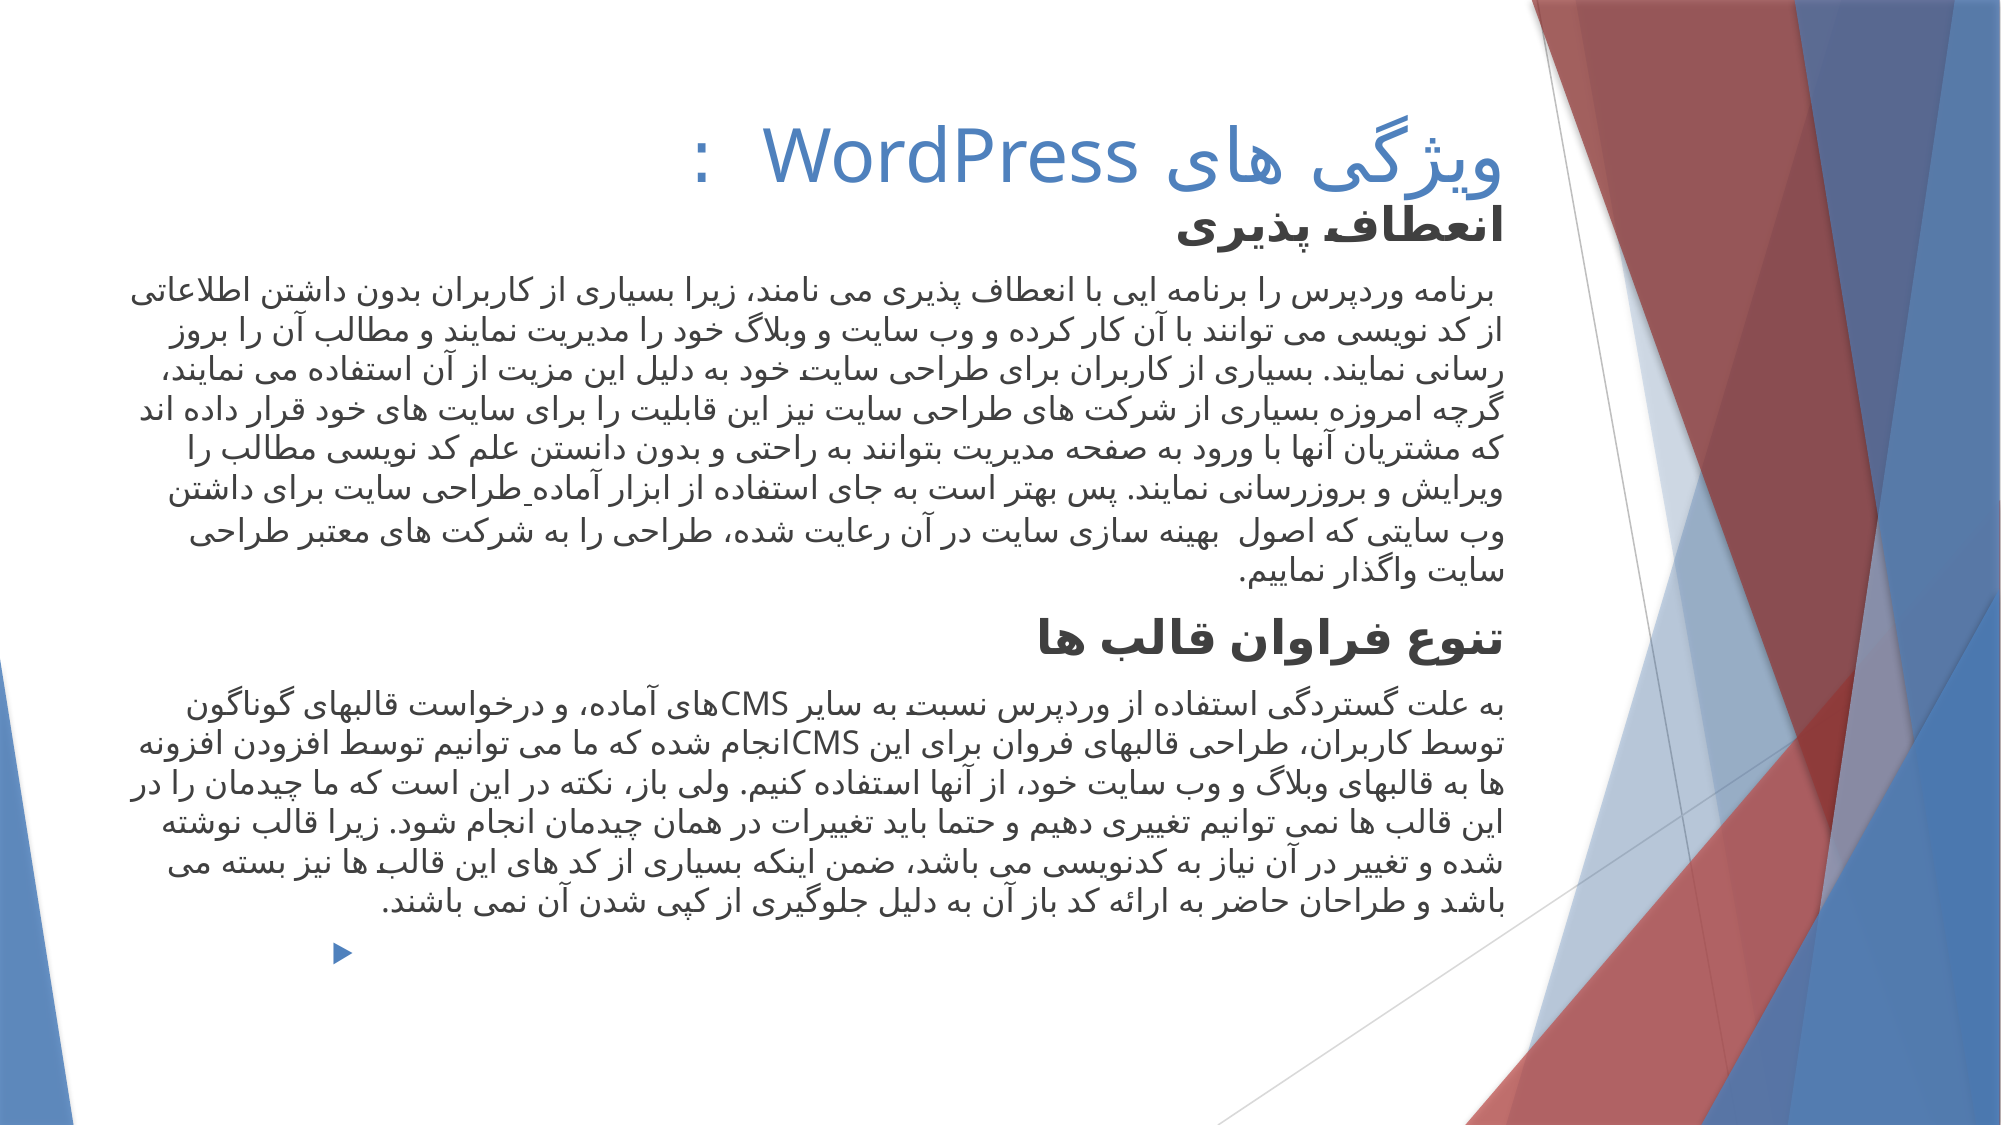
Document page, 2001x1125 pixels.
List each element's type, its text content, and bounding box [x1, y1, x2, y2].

title ویژگی های WordPress : [111, 99, 1522, 185]
list انعطاف پذیری برنامه وردپرس را برنامه ایی با انعطاف پذیری می نامند، زیرا بسیاری از کاربران بدون داشتن اطلاعاتی از کد نویسی می توانند با آن کار کرده و وب سایت و وبلاگ خود را مدیریت نمایند و مطالب آن را بروز رسانی نمایند. بسیاری از کاربران برای طراحی سایت خود به دلیل این مزیت از آن استفاده می نمایند، گرچه امروزه بسیاری از شرکت های طراحی سایت نیز این قابلیت را برای سایت های خود قرار داده اند که مشتریان آنها با ورود به صفحه مدیریت بتوانند به راحتی و بدون دانستن علم کد نویسی مطالب را ویرایش و بروزرسانی نمایند. پس بهتر است به جای استفاده از ابزار آماده طراحی سایت برای داشتن وب سایتی که اصول بهینه سازی سایت در آن رعایت شده، طراحی را به شرکت های معتبر طراحی سایت واگذار نماییم. تنوع فراوان قالب ها به علت گستردگی استفاده از وردپرس نسبت به سایر CMSهای آماده، و درخواست قالبهای گوناگون توسط کاربران، طراحی قالبهای فروان برای این CMSانجام شده که ما می توانیم توسط افزودن افزونه ها به قالبهای وبلاگ و وب سایت خود، از آنها استفاده کنیم. ولی باز، نکته در این است که ما چیدمان را در این قالب ها نمی توانیم تغییری دهیم و حتما باید تغییرات در همان چیدمان انجام شود. زیرا قالب نوشته شده و تغییر در آن نیاز به کدنویسی می باشد، ضمن اینکه بسیاری از کد های این قالب ها نیز بسته می باشد و طراحان حاضر به ارائه کد باز آن به دلیل جلوگیری از کپی شدن آن نمی باشند. [111, 185, 1522, 992]
